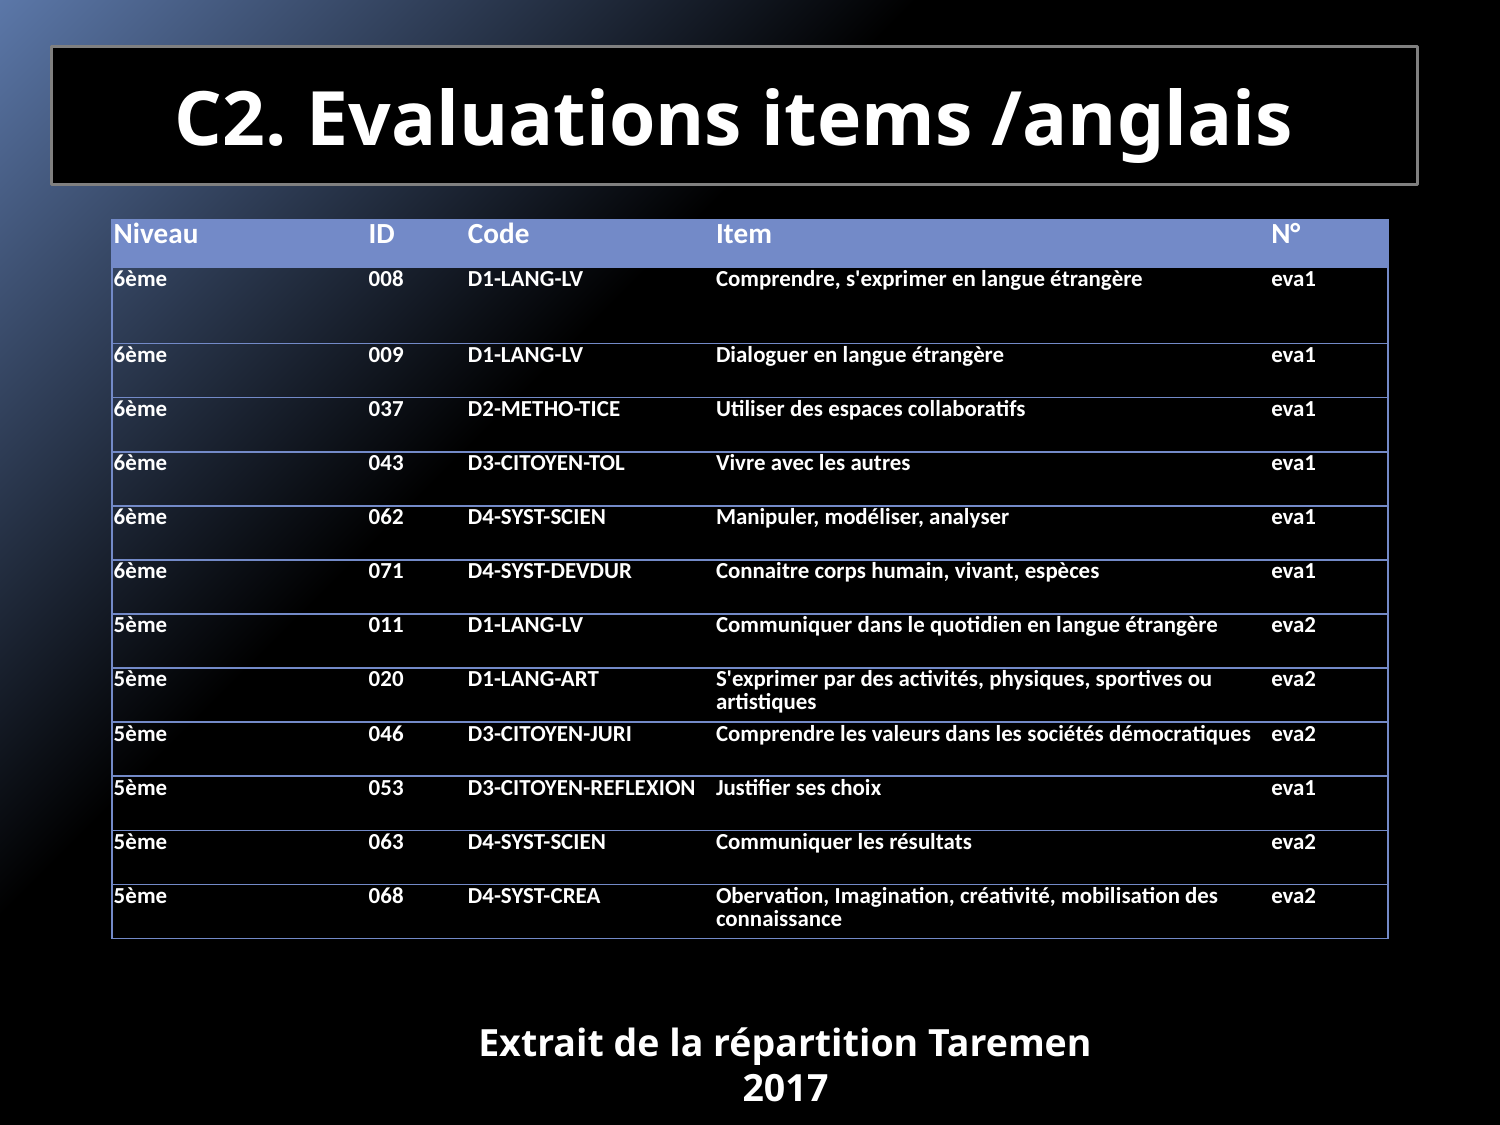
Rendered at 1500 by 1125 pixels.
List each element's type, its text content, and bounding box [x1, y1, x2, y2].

table_cell 6ème [113, 507, 367, 559]
table_cell Justifier ses choix [715, 777, 1270, 830]
table_cell eva2 [1270, 669, 1387, 721]
table_cell eva1 [1270, 268, 1387, 343]
table_cell eva1 [1270, 777, 1387, 830]
table_cell 6ème [113, 453, 367, 505]
table_cell D4-SYST-CREA [466, 885, 715, 938]
table_cell eva2 [1270, 831, 1387, 884]
table_cell D4-SYST-SCIEN [466, 831, 715, 884]
table_cell 020 [367, 669, 466, 721]
table_cell D1-LANG-LV [466, 268, 715, 343]
table_cell S'exprimer par des activités, physiques, sportives ou artistiques [715, 669, 1270, 721]
table_cell D3-CITOYEN-JURI [466, 723, 715, 775]
table_cell eva2 [1270, 723, 1387, 775]
table_cell eva1 [1270, 507, 1387, 559]
table_cell 008 [367, 268, 466, 343]
table_cell 5ème [113, 885, 367, 938]
table_cell eva1 [1270, 398, 1387, 451]
table_cell D4-SYST-DEVDUR [466, 561, 715, 613]
table_cell D1-LANG-LV [466, 344, 715, 397]
table_cell eva1 [1270, 453, 1387, 505]
table_cell eva2 [1270, 615, 1387, 667]
table_cell eva2 [1270, 885, 1387, 938]
table_cell 6ème [113, 398, 367, 451]
table_header Item [715, 221, 1270, 266]
table_cell 063 [367, 831, 466, 884]
table_cell 5ème [113, 777, 367, 830]
table_cell eva1 [1270, 344, 1387, 397]
table_cell Connaitre corps humain, vivant, espèces [715, 561, 1270, 613]
table_header Code [466, 221, 715, 266]
table_cell 5ème [113, 615, 367, 667]
table_cell 6ème [113, 344, 367, 397]
table_cell Comprendre les valeurs dans les sociétés démocratiques [715, 723, 1270, 775]
table_cell 6ème [113, 561, 367, 613]
table_cell 046 [367, 723, 466, 775]
table_cell 037 [367, 398, 466, 451]
table_cell D4-SYST-SCIEN [466, 507, 715, 559]
table_cell Communiquer les résultats [715, 831, 1270, 884]
table_cell 5ème [113, 669, 367, 721]
table_cell 6ème [113, 268, 367, 343]
table_cell 011 [367, 615, 466, 667]
table_cell 068 [367, 885, 466, 938]
table_cell Utiliser des espaces collaboratifs [715, 398, 1270, 451]
table_cell 062 [367, 507, 466, 559]
table_cell Manipuler, modéliser, analyser [715, 507, 1270, 559]
table_cell D3-CITOYEN-REFLEXION [466, 777, 715, 830]
table_cell 009 [367, 344, 466, 397]
table_cell D1-LANG-LV [466, 615, 715, 667]
table_cell D1-LANG-ART [466, 669, 715, 721]
table_cell D2-METHO-TICE [466, 398, 715, 451]
table_cell eva1 [1270, 561, 1387, 613]
table_cell Obervation, Imagination, créativité, mobilisation des connaissance [715, 885, 1270, 938]
table_cell Vivre avec les autres [715, 453, 1270, 505]
table_cell Communiquer dans le quotidien en langue étrangère [715, 615, 1270, 667]
table_header ID [367, 221, 466, 266]
text_box C2. Evaluations items /anglais [50, 45, 1419, 186]
table_cell Comprendre, s'exprimer en langue étrangère [715, 268, 1270, 343]
table_cell 5ème [113, 723, 367, 775]
table_cell D3-CITOYEN-TOL [466, 453, 715, 505]
table_cell 5ème [113, 831, 367, 884]
table_cell Dialoguer en langue étrangère [715, 344, 1270, 397]
text_box Extrait de la répartition Taremen 2017 [419, 1011, 1152, 1117]
table_cell 071 [367, 561, 466, 613]
table_cell 053 [367, 777, 466, 830]
table_header Niveau [113, 221, 367, 266]
table_cell 043 [367, 453, 466, 505]
table_header N° [1270, 221, 1387, 266]
